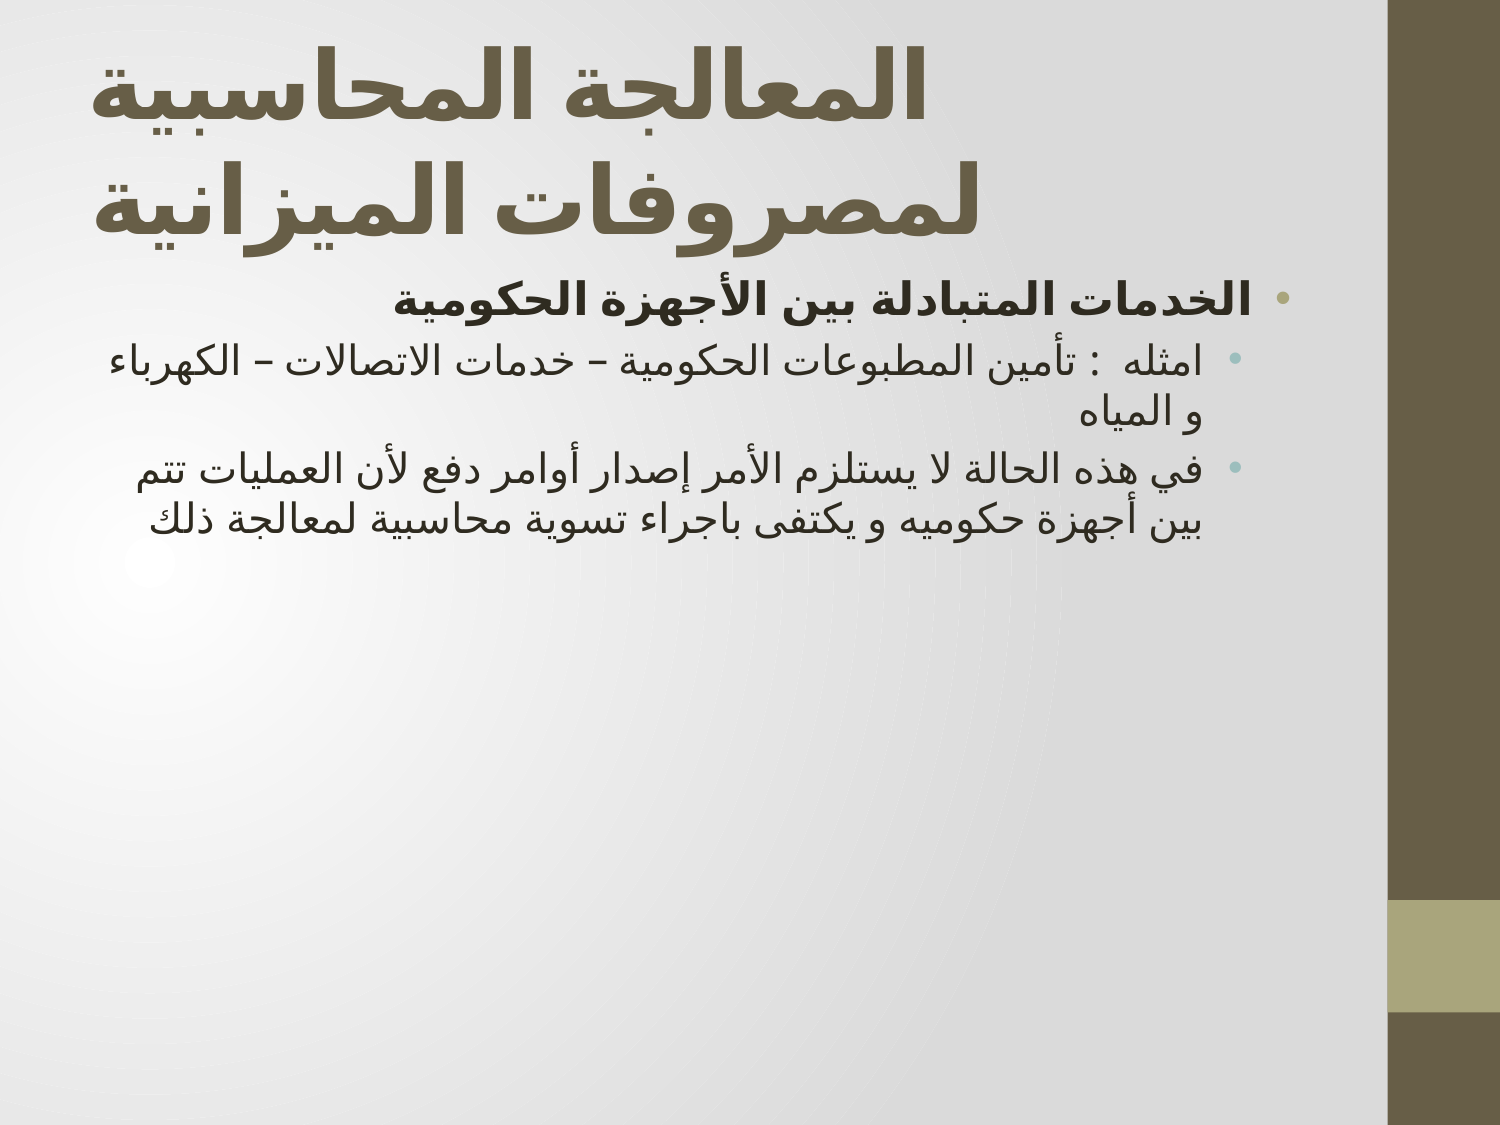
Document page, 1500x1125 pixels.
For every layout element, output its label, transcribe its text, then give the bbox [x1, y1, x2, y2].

list الخدمات المتبادلة بين الأجهزة الحكومية امثله : تأمين المطبوعات الحكومية – خدمات الاتصالات – الكهرباء و المياه في هذه الحالة لا يستلزم الأمر إصدار أوامر دفع لأن العمليات تتم بين أجهزة حكوميه و يكتفى باجراء تسوية محاسبية لمعالجة ذلك [75, 262, 1325, 1050]
title المعالجة المحاسبية لمصروفات الميزانية [75, 45, 1325, 233]
